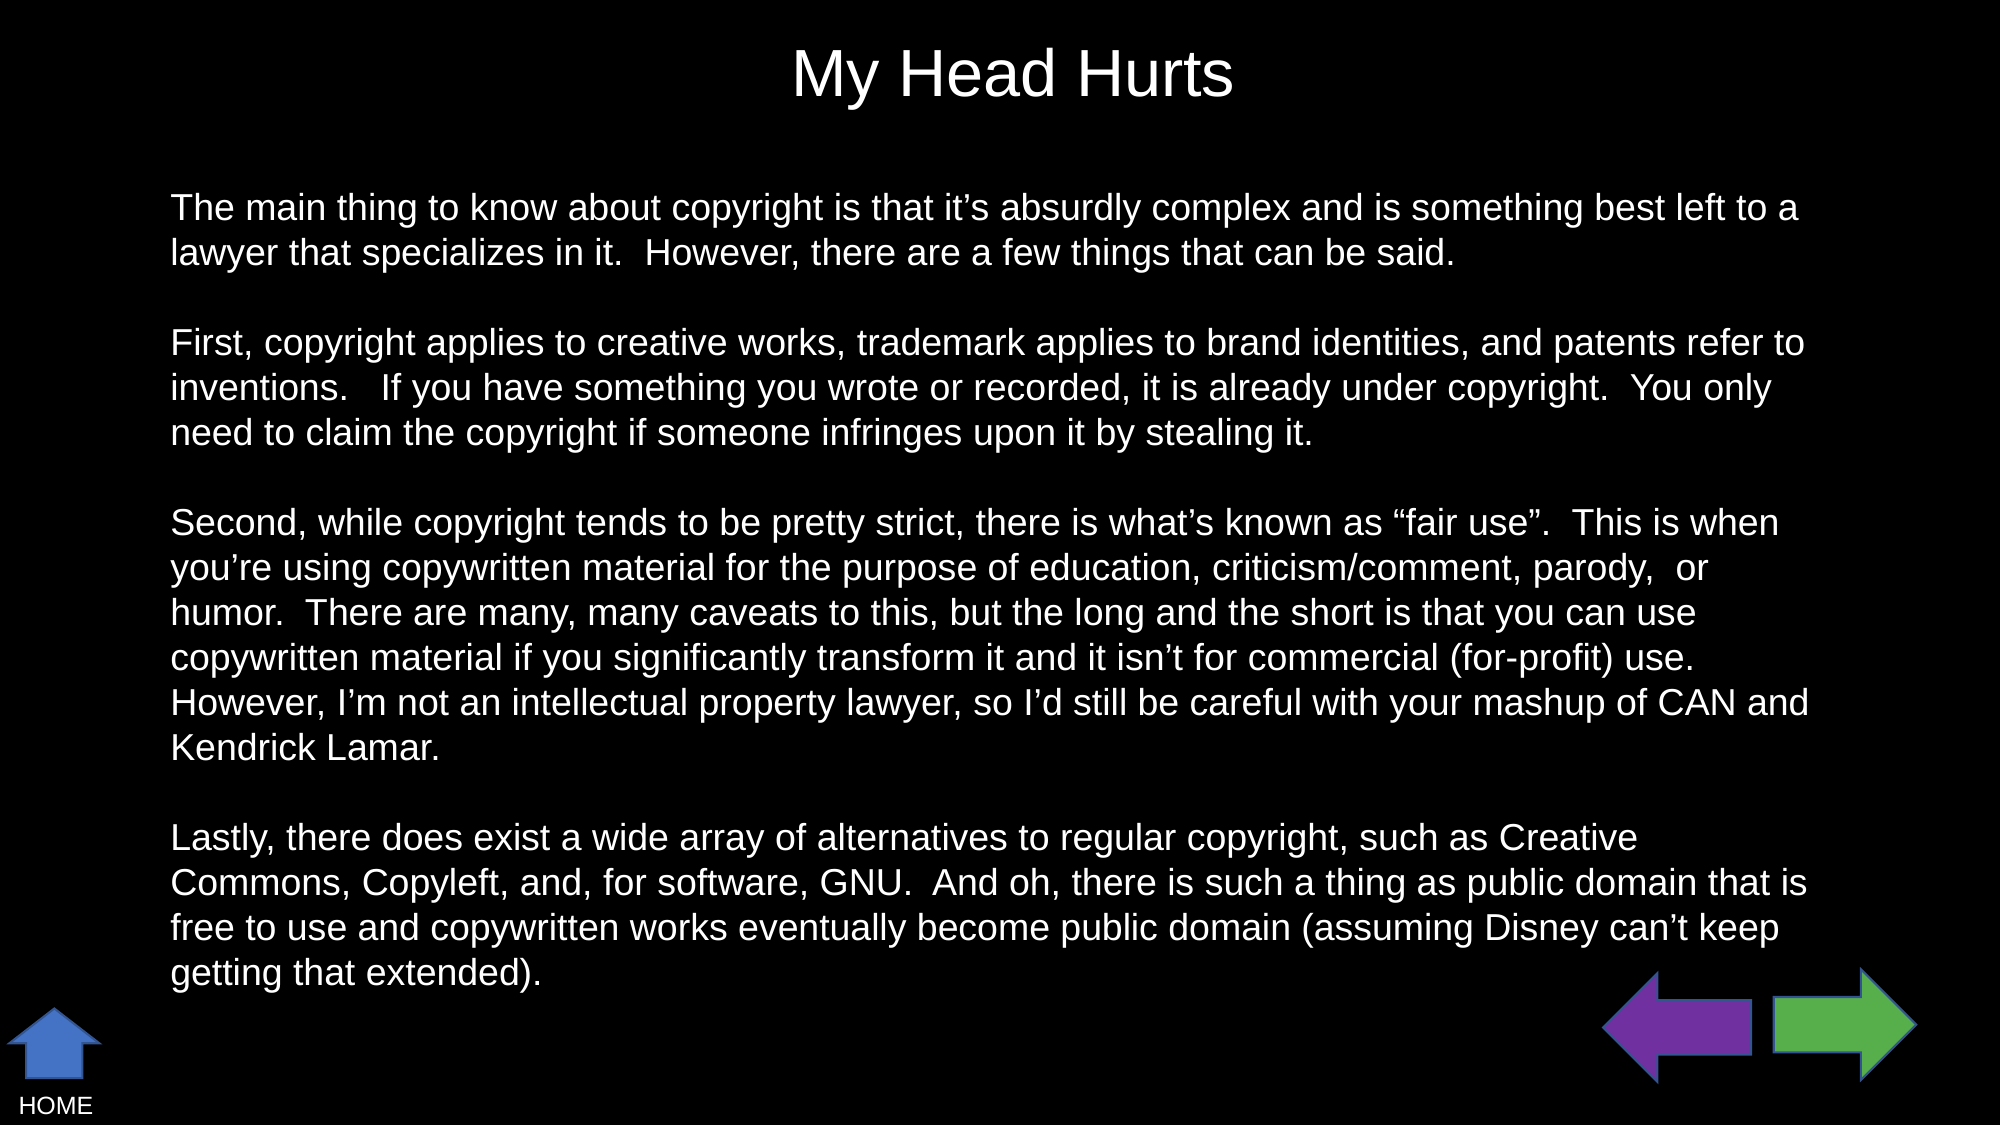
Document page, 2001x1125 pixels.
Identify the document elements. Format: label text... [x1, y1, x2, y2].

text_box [3, 1008, 132, 1125]
text_box My Head Hurts [776, 22, 1364, 118]
text_box [1601, 970, 1753, 1085]
text_box [1772, 966, 1918, 1083]
text_box The main thing to know about copyright is that it’s absurdly complex and is something best left to a lawyer that specializes in it. However, there are a few things that can be said. First, copyright applies to creative works, trademark applies to brand identities, and patents refer to inventions. If you have something you wrote or recorded, it is already under copyright. You only need to claim the copyright if someone infringes upon it by stealing it. Second, while copyright tends to be pretty strict, there is what’s known as “fair use”. This is when you’re using copywritten material for the purpose of education, criticism/comment, parody, or humor. There are many, many caveats to this, but the long and the short is that you can use copywritten material if you significantly transform it and it isn’t for commercial (for-profit) use. However, I’m not an intellectual property lawyer, so I’d still be careful with your mashup of CAN and Kendrick Lamar. Lastly, there does exist a wide array of alternatives to regular copyright, such as Creative Commons, Copyleft, and, for software, GNU. And oh, there is such a thing as public domain that is free to use and copywritten works eventually become public domain (assuming Disney can’t keep getting that extended). [155, 175, 1827, 1001]
